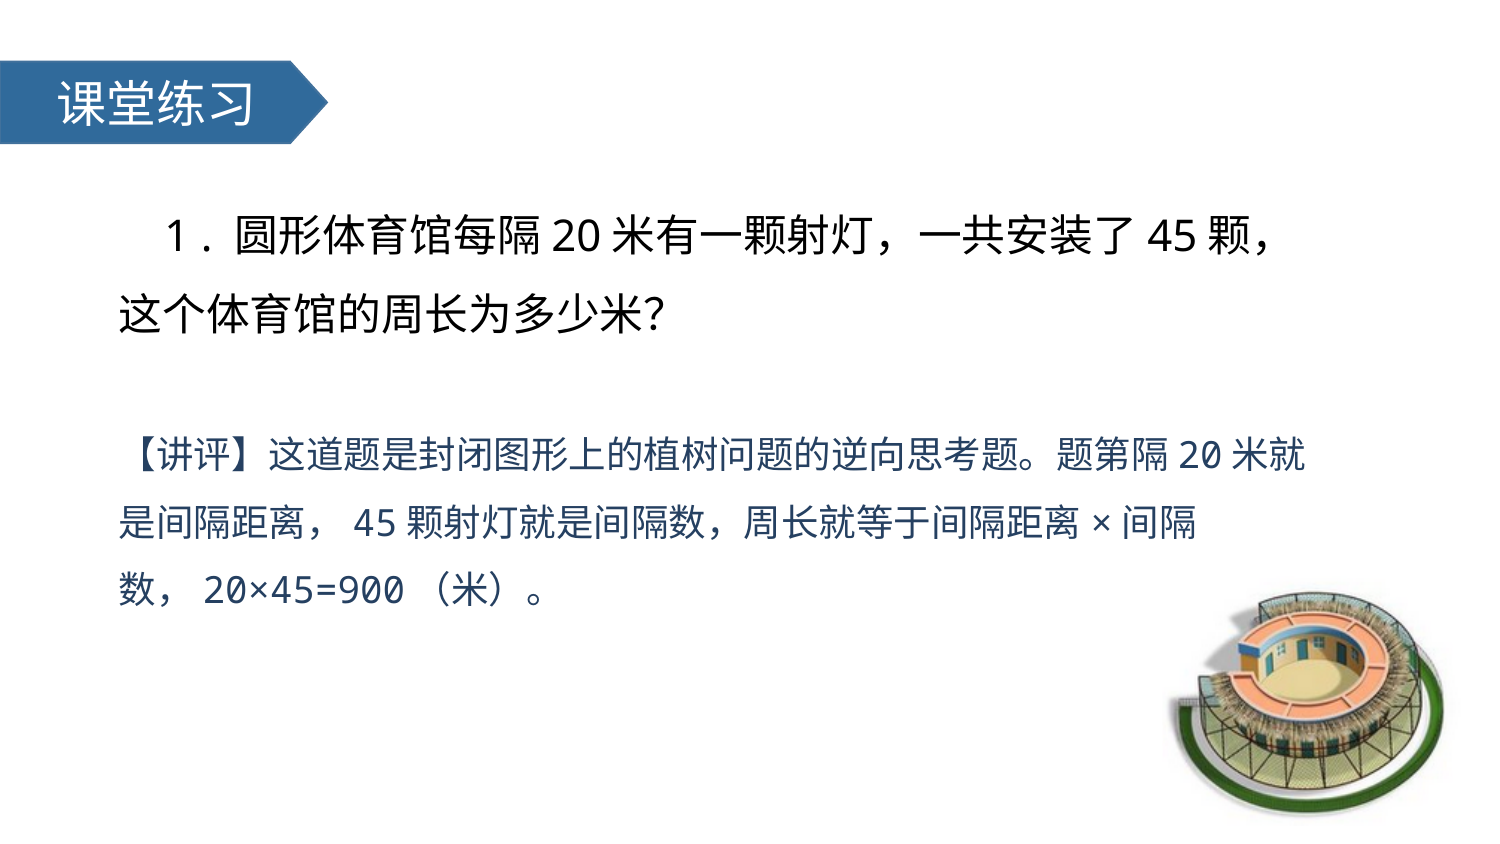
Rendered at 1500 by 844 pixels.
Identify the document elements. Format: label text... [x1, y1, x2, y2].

text_box 1 . 圆形体育馆每隔20米有一颗射灯，一共安装了45颗，这个体育馆的周长为多少米？ [107, 176, 1338, 345]
picture [1161, 567, 1464, 826]
text_box 【讲评】这道题是封闭图形上的植树问题的逆向思考题。题第隔20米就是间隔距离，45颗射灯就是间隔数，周长就等于间隔距离×间隔数，20×45=900（米）。 [107, 403, 1338, 617]
text_box 课堂练习 [0, 61, 327, 144]
